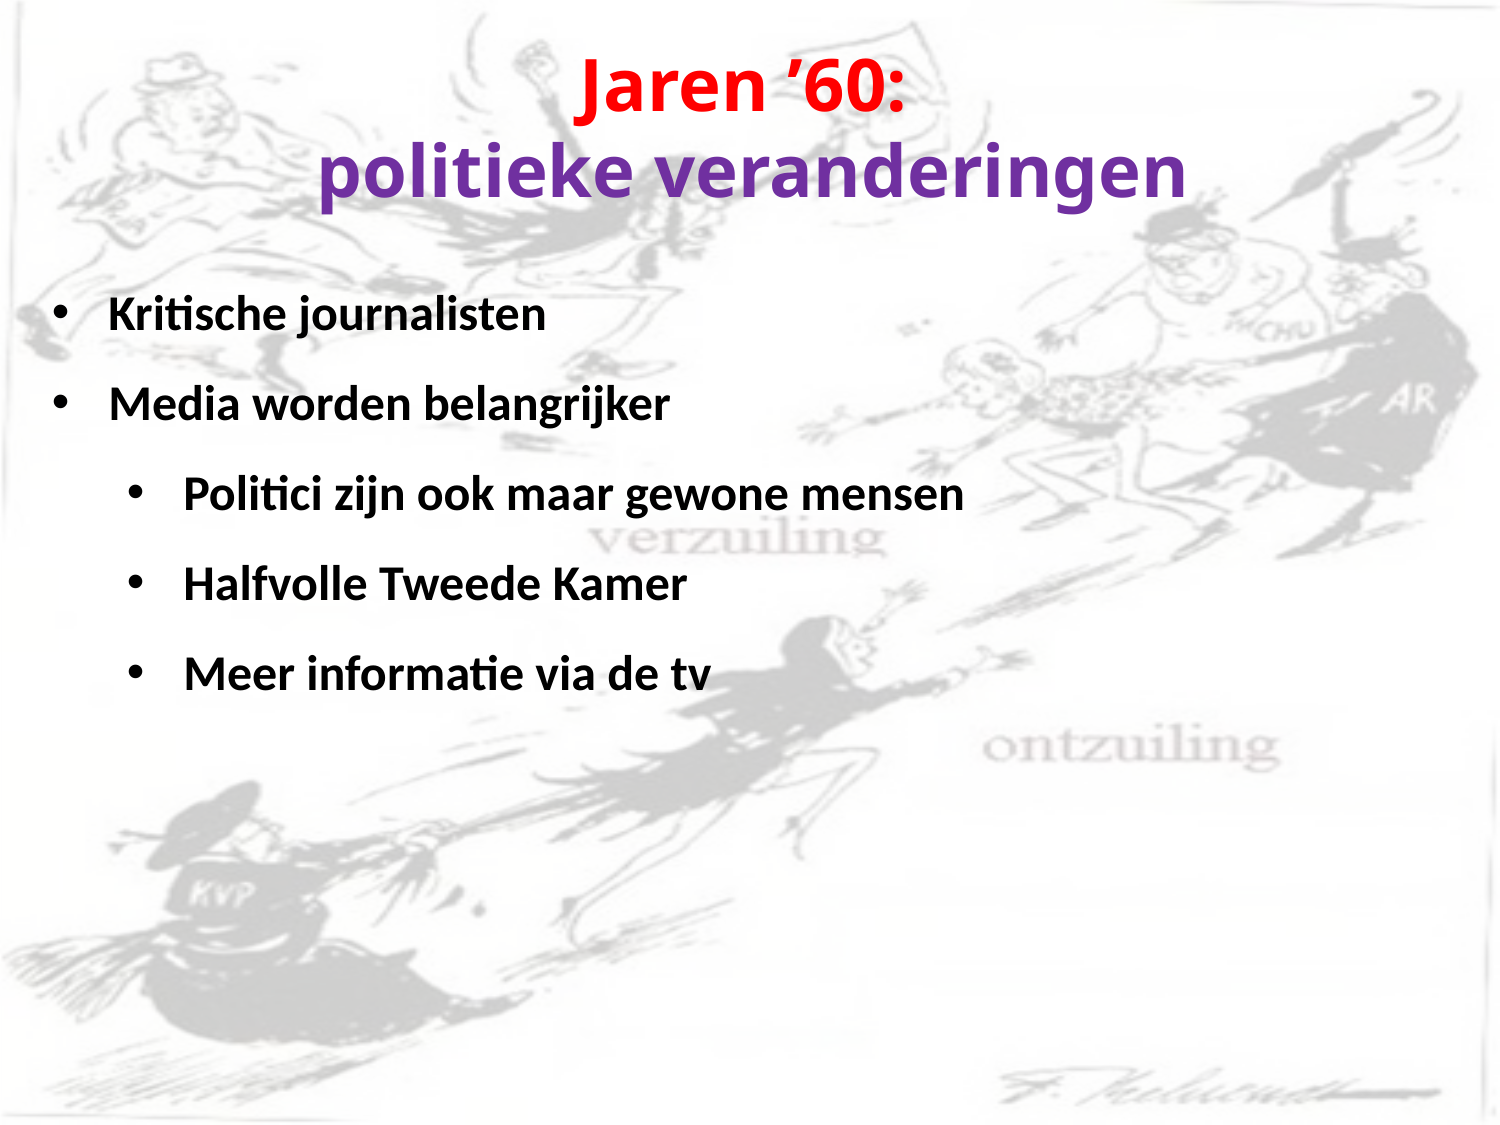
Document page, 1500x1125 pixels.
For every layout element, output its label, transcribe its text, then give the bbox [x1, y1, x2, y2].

title Jaren ’60: politieke veranderingen [11, 30, 1495, 221]
text_box Kritische journalisten Media worden belangrijker Politici zijn ook maar gewone mensen Halfvolle Tweede Kamer Meer informatie via de tv [37, 243, 1199, 709]
